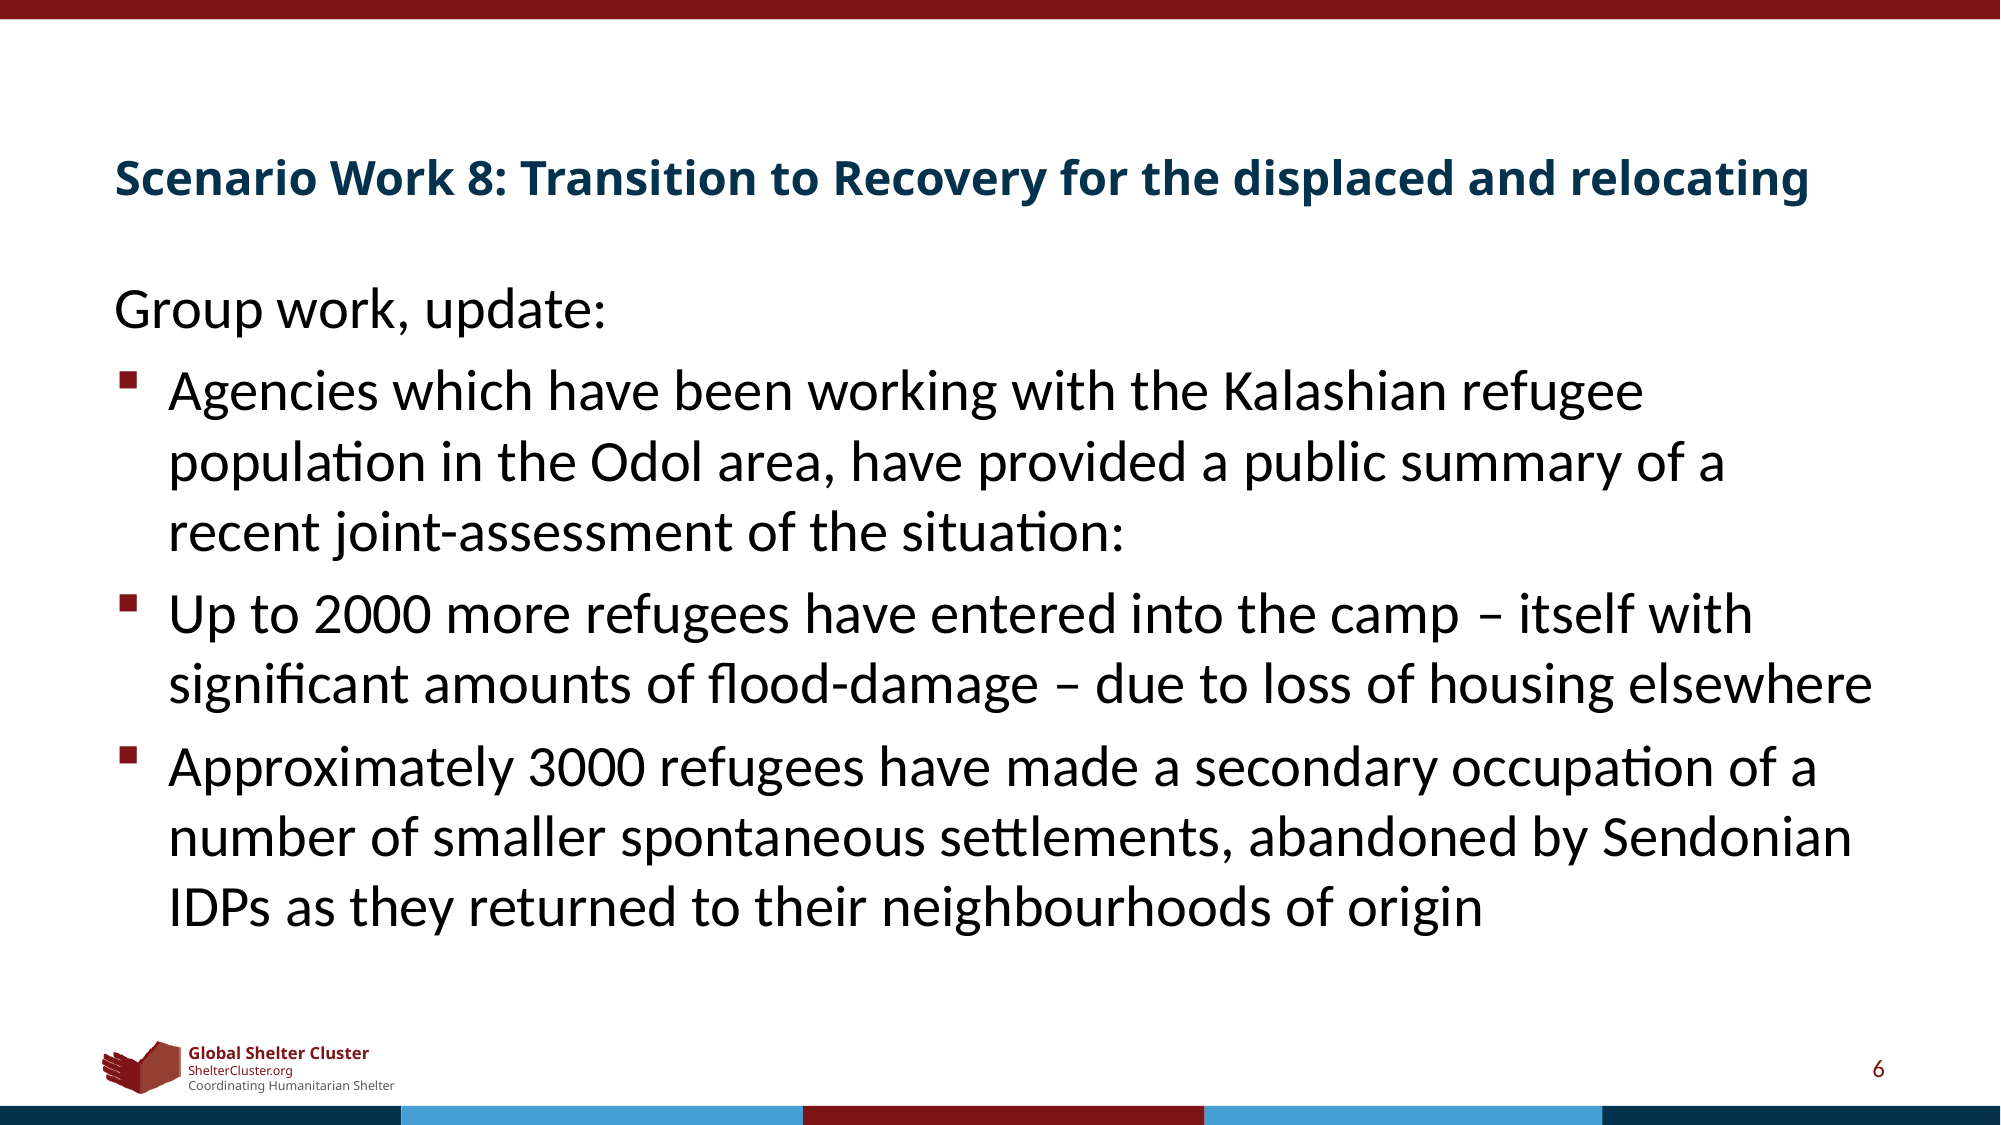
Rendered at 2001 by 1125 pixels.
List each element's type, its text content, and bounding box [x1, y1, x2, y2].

picture [102, 1041, 181, 1094]
list Group work, update: Agencies which have been working with the Kalashian refugee population in the Odol area, have provided a public summary of a recent joint-assessment of the situation: Up to 2000 more refugees have entered into the camp – itself with significant amounts of flood-damage – due to loss of housing elsewhere Approximately 3000 refugees have made a secondary occupation of a number of smaller spontaneous settlements, abandoned by Sendonian IDPs as they returned to their neighbourhoods of origin [99, 262, 1900, 1005]
slide_number 6 [1433, 1037, 1900, 1098]
title Scenario Work 8: Transition to Recovery for the displaced and relocating [99, 111, 1863, 262]
